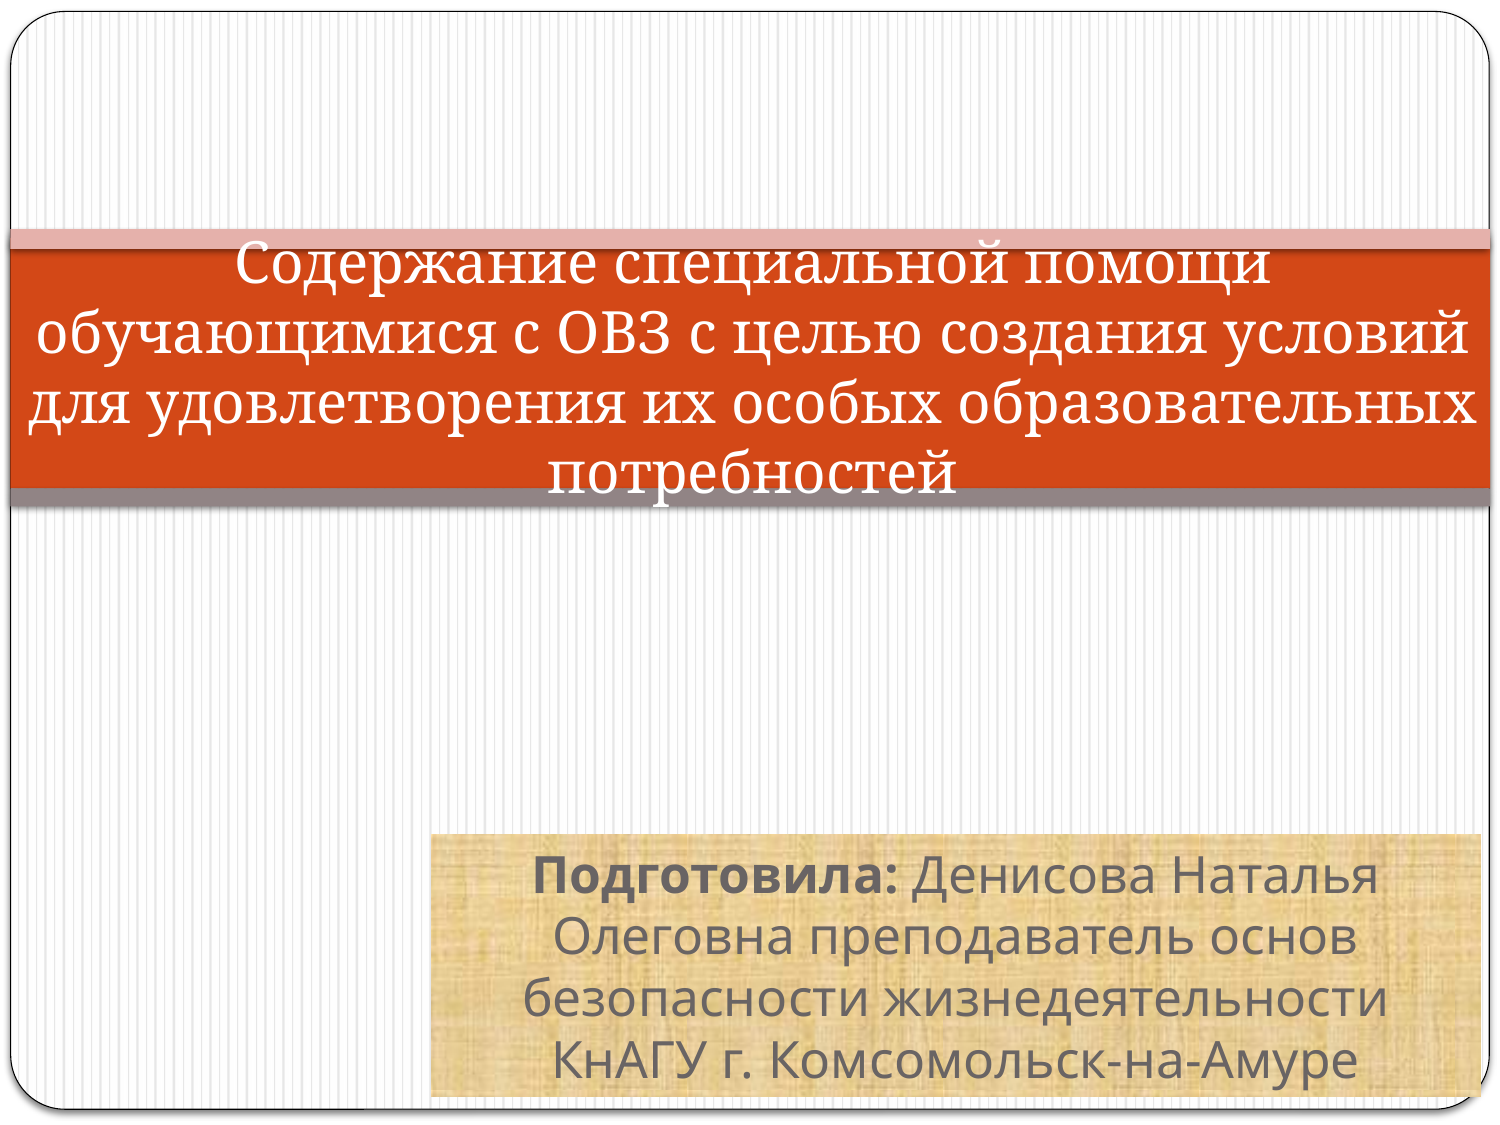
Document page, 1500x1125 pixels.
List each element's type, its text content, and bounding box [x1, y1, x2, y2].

subtitle Подготовила: Денисова Наталья Олеговна преподаватель основ безопасности жизнедеятельности КнАГУ г. Комсомольск-на-Амуре [431, 834, 1481, 1097]
title Содержание специальной помощи обучающимися с ОВЗ с целью создания условий для удовлетворения их особых образовательных потребностей [5, 247, 1500, 492]
